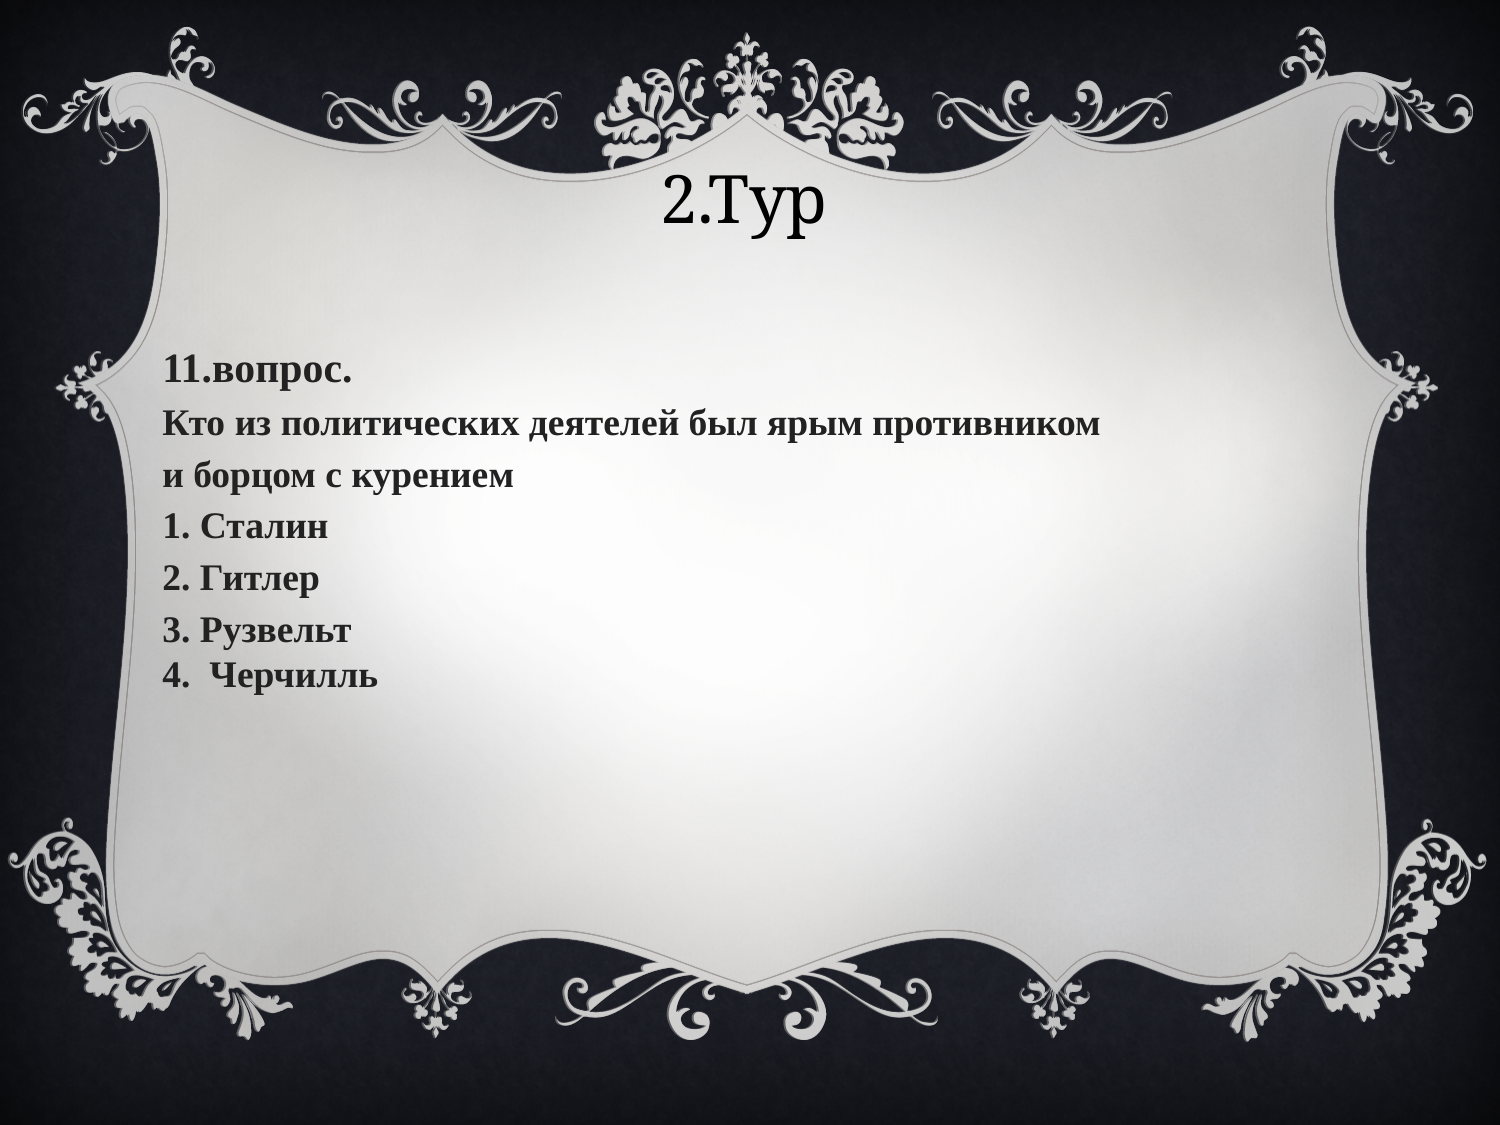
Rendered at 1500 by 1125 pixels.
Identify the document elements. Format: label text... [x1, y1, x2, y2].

picture [0, 0, 1500, 1125]
text_box 11.вопрос. Кто из политических деятелей был ярым противником и борцом с курением 1. Сталин 2. Гитлер 3. Рузвельт 4. Черчилль [147, 326, 1117, 703]
text_box 2.Тур [645, 148, 843, 244]
